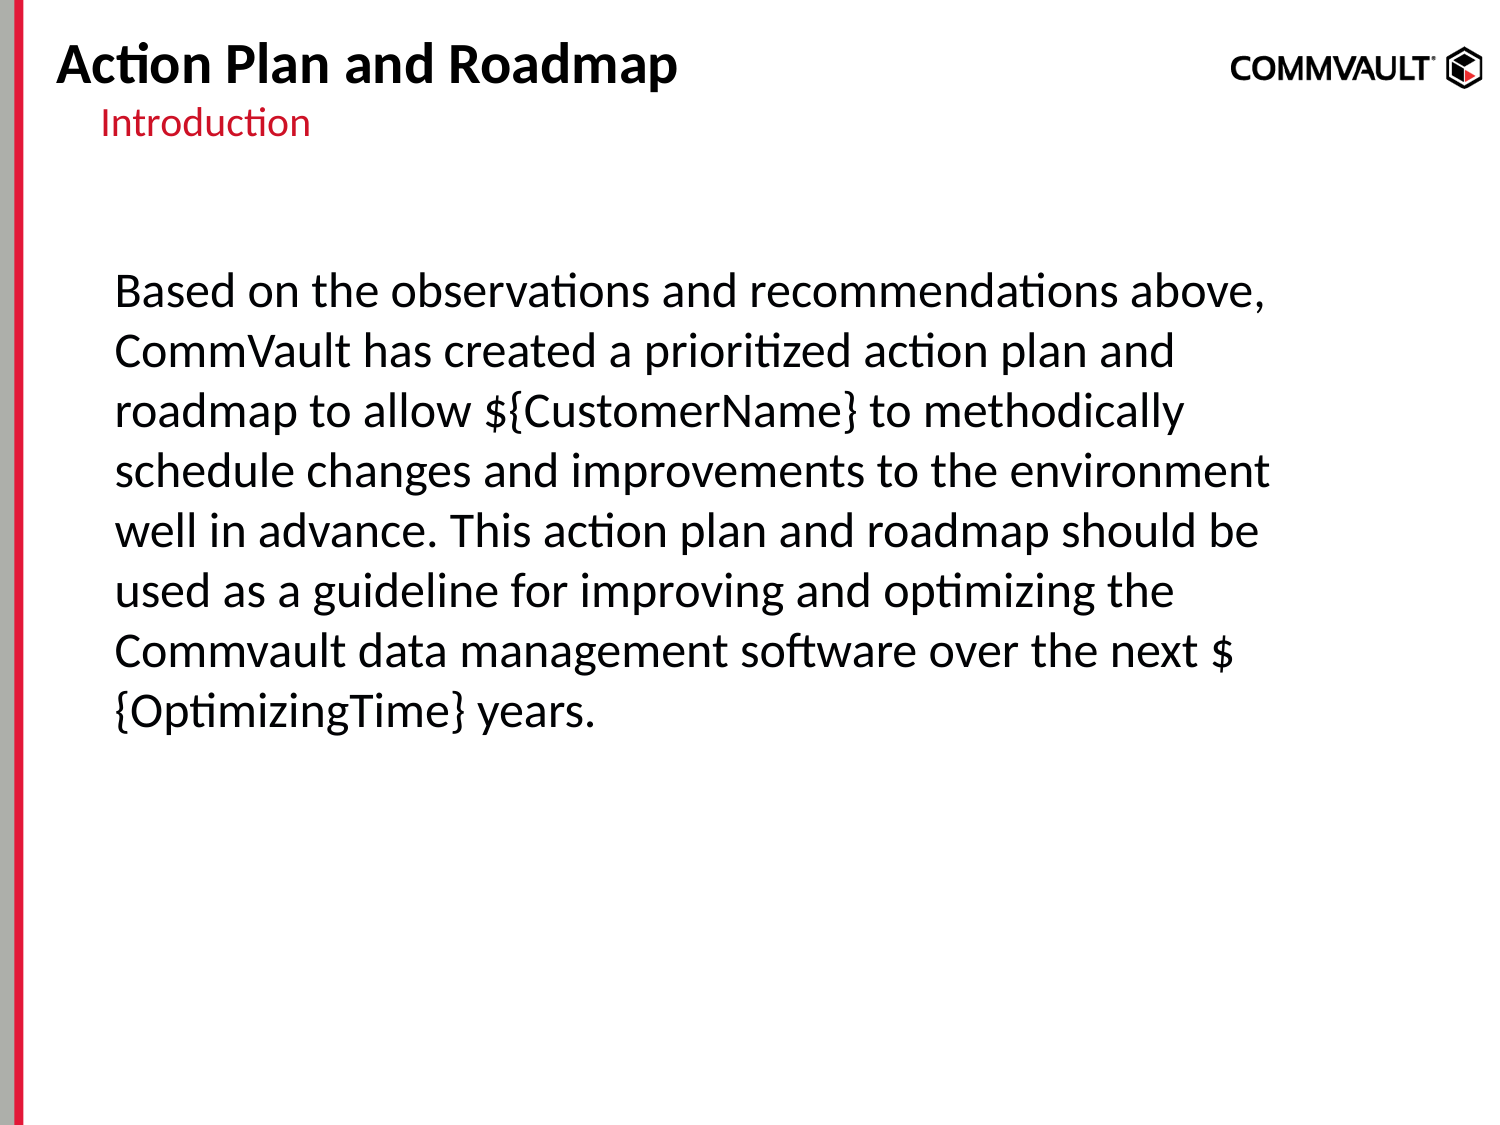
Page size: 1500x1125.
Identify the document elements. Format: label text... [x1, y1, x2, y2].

list Introduction [85, 91, 1247, 150]
text_box Based on the observations and recommendations above, CommVault has created a prioritized action plan and roadmap to allow ${CustomerName} to methodically schedule changes and improvements to the environment well in advance. This action plan and roadmap should be used as a guideline for improving and optimizing the Commvault data management software over the next ${OptimizingTime} years. [24, 249, 1375, 1088]
title Action Plan and Roadmap [41, 30, 1247, 91]
picture [1247, 46, 1483, 89]
